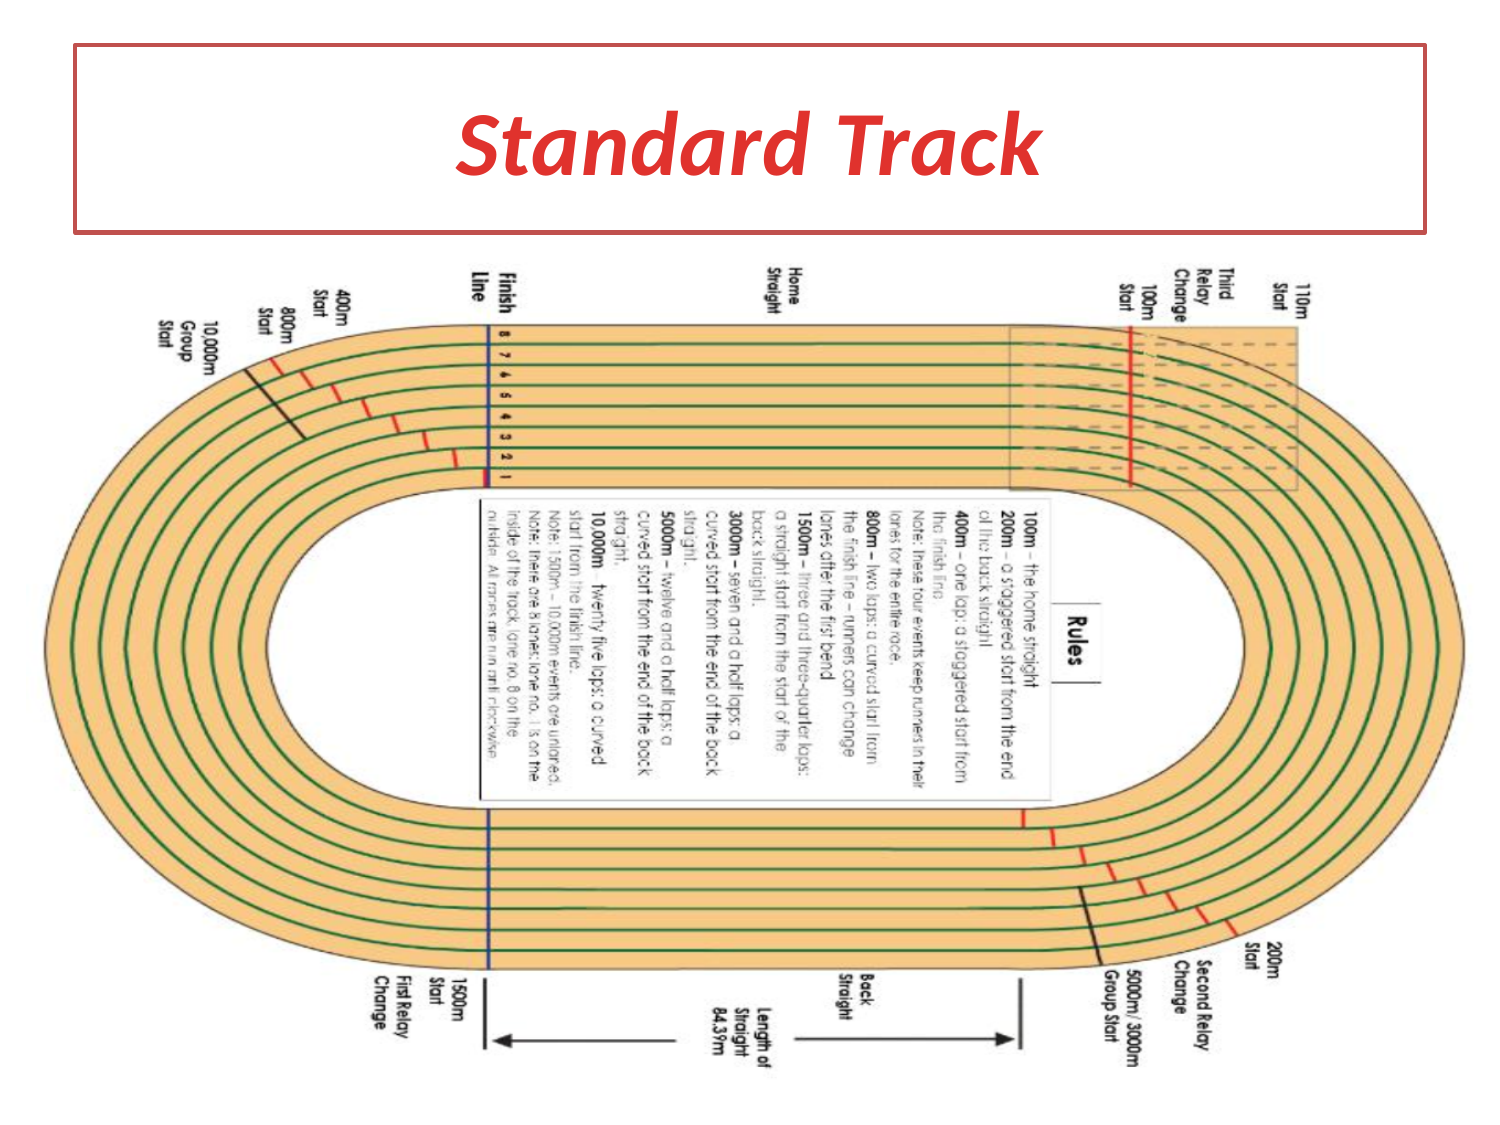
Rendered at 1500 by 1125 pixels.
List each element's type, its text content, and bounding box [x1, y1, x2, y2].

picture [27, 0, 1500, 1125]
title Standard Track [73, 43, 344, 235]
title Standard Track [1178, 43, 1427, 235]
